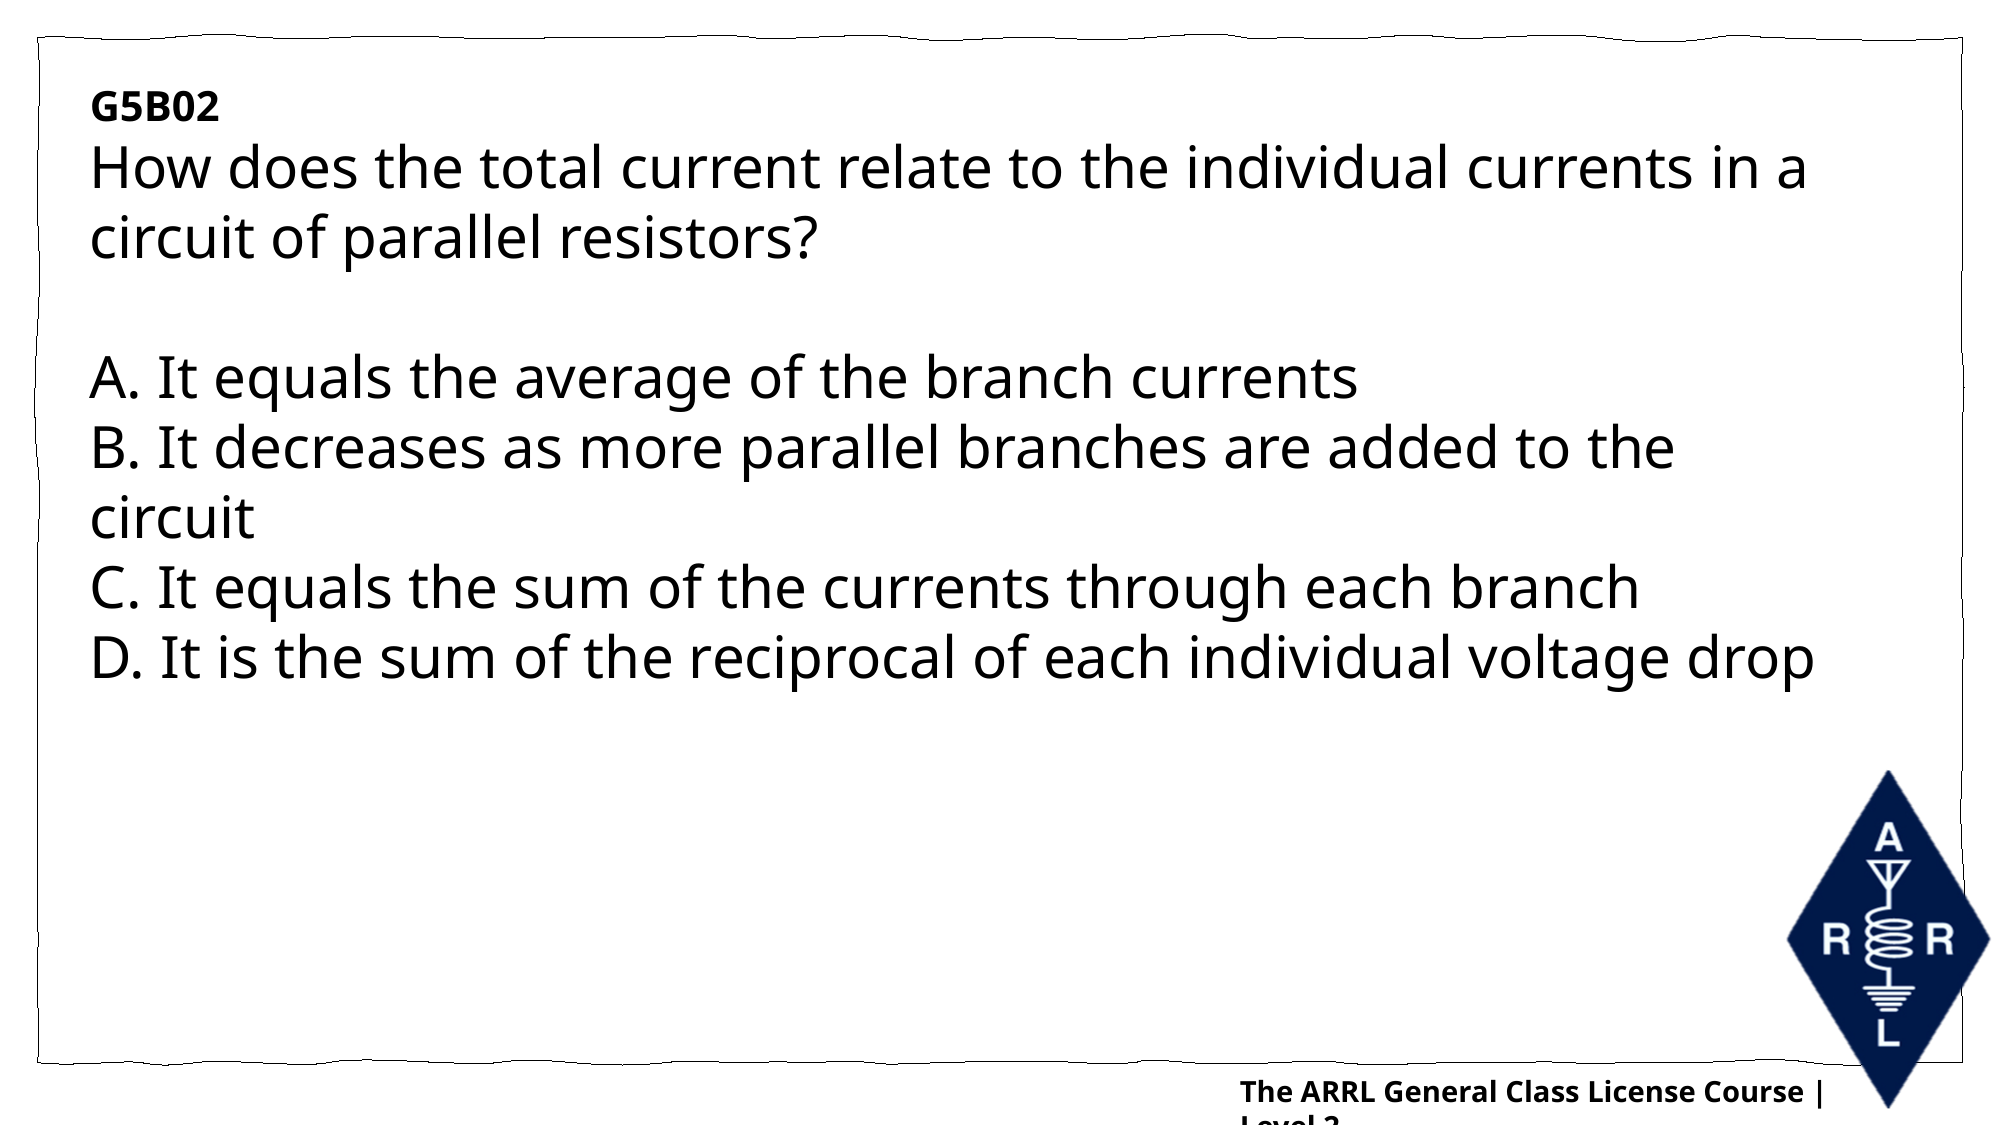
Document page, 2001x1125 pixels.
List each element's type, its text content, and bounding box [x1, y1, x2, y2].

text_box G5B02 How does the total current relate to the individual currents in a circuit of parallel resistors? A. It equals the average of the branch currents B. It decreases as more parallel branches are added to the circuit C. It equals the sum of the currents through each branch D. It is the sum of the reciprocal of each individual voltage drop [75, 72, 1850, 698]
picture [1773, 752, 1999, 1125]
